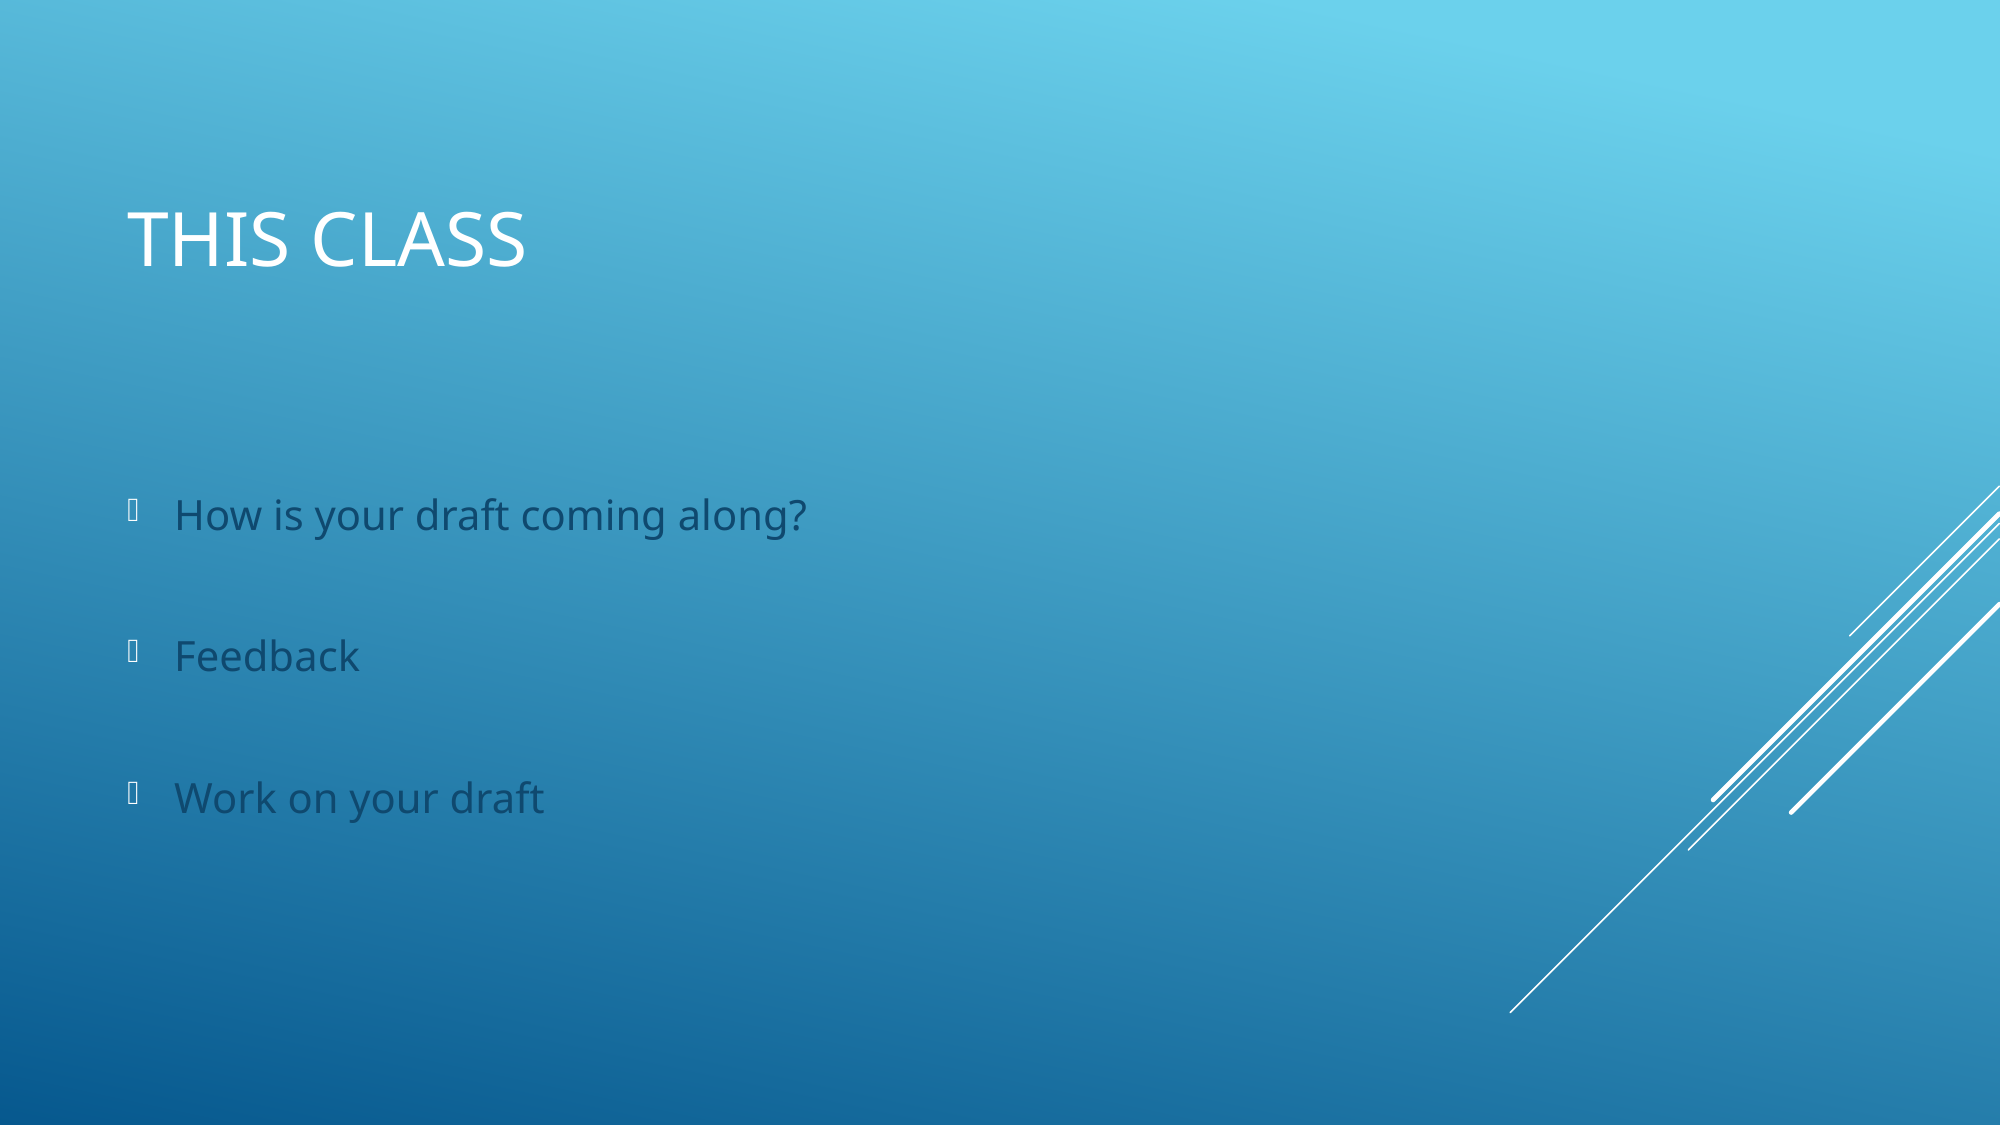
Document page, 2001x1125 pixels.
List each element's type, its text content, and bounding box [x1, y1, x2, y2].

list How is your draft coming along? Feedback Work on your draft [112, 429, 1513, 1023]
title This class [112, 112, 1513, 360]
